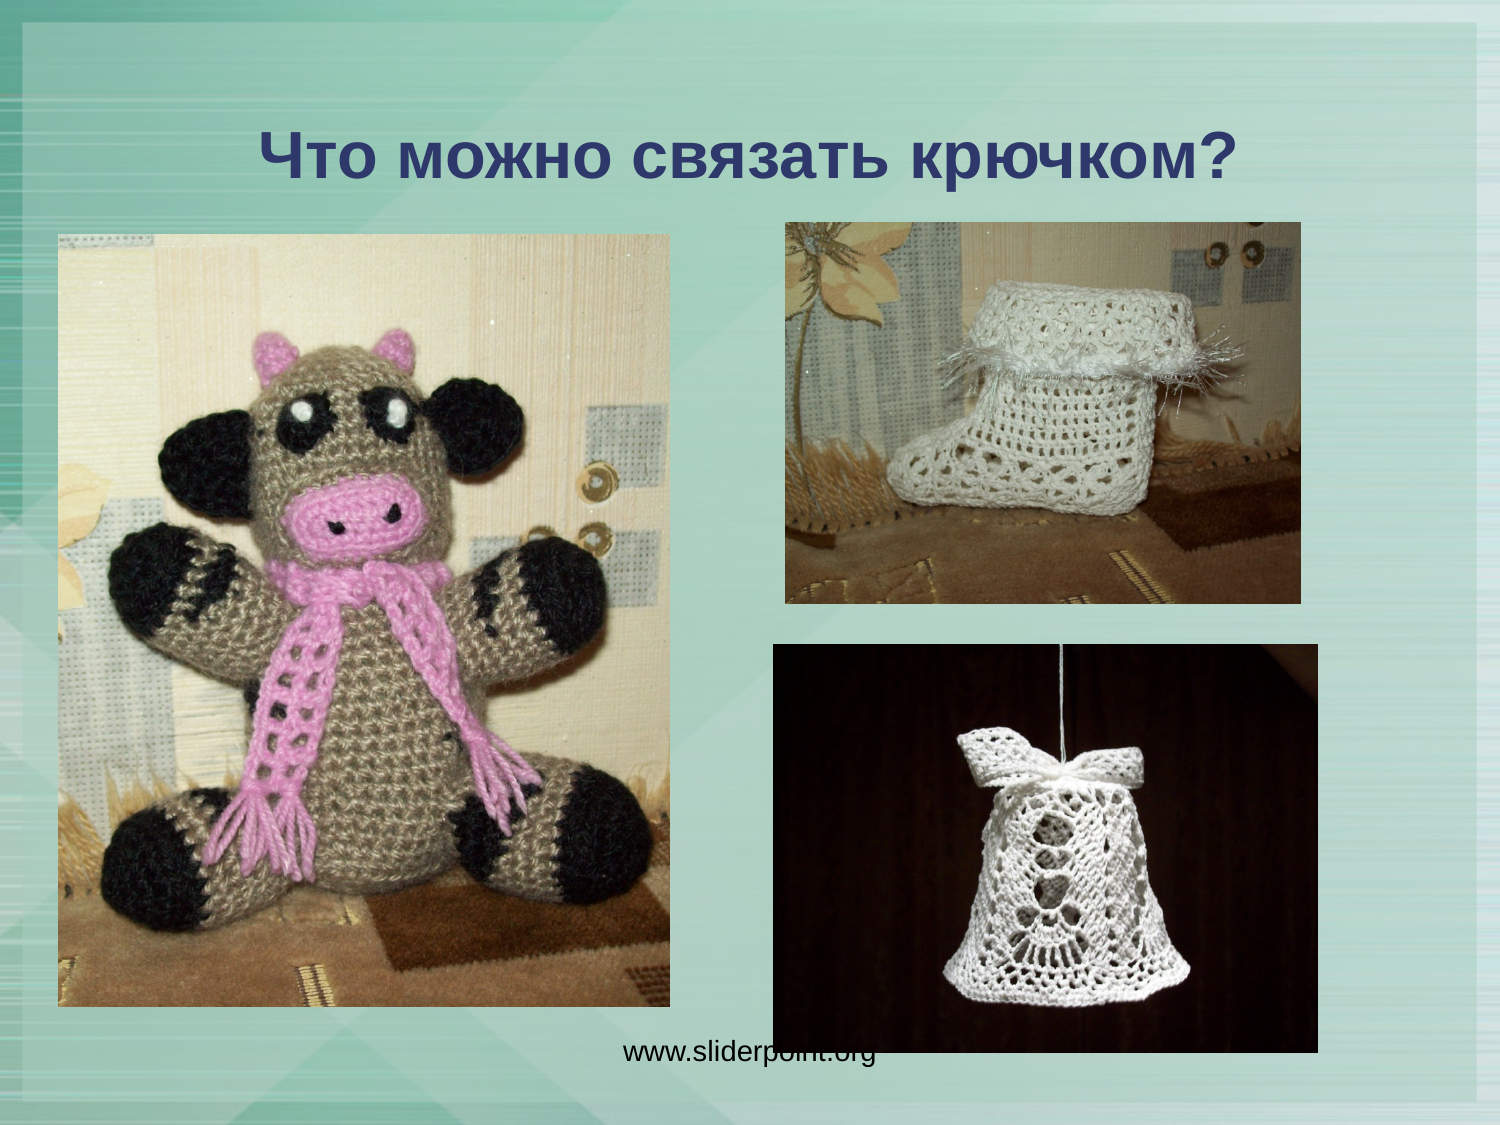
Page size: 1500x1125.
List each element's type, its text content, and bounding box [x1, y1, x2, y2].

picture [0, 0, 1500, 1125]
title Что можно связать крючком? [74, 44, 1425, 200]
footer www.sliderpoint.org [512, 1024, 988, 1103]
